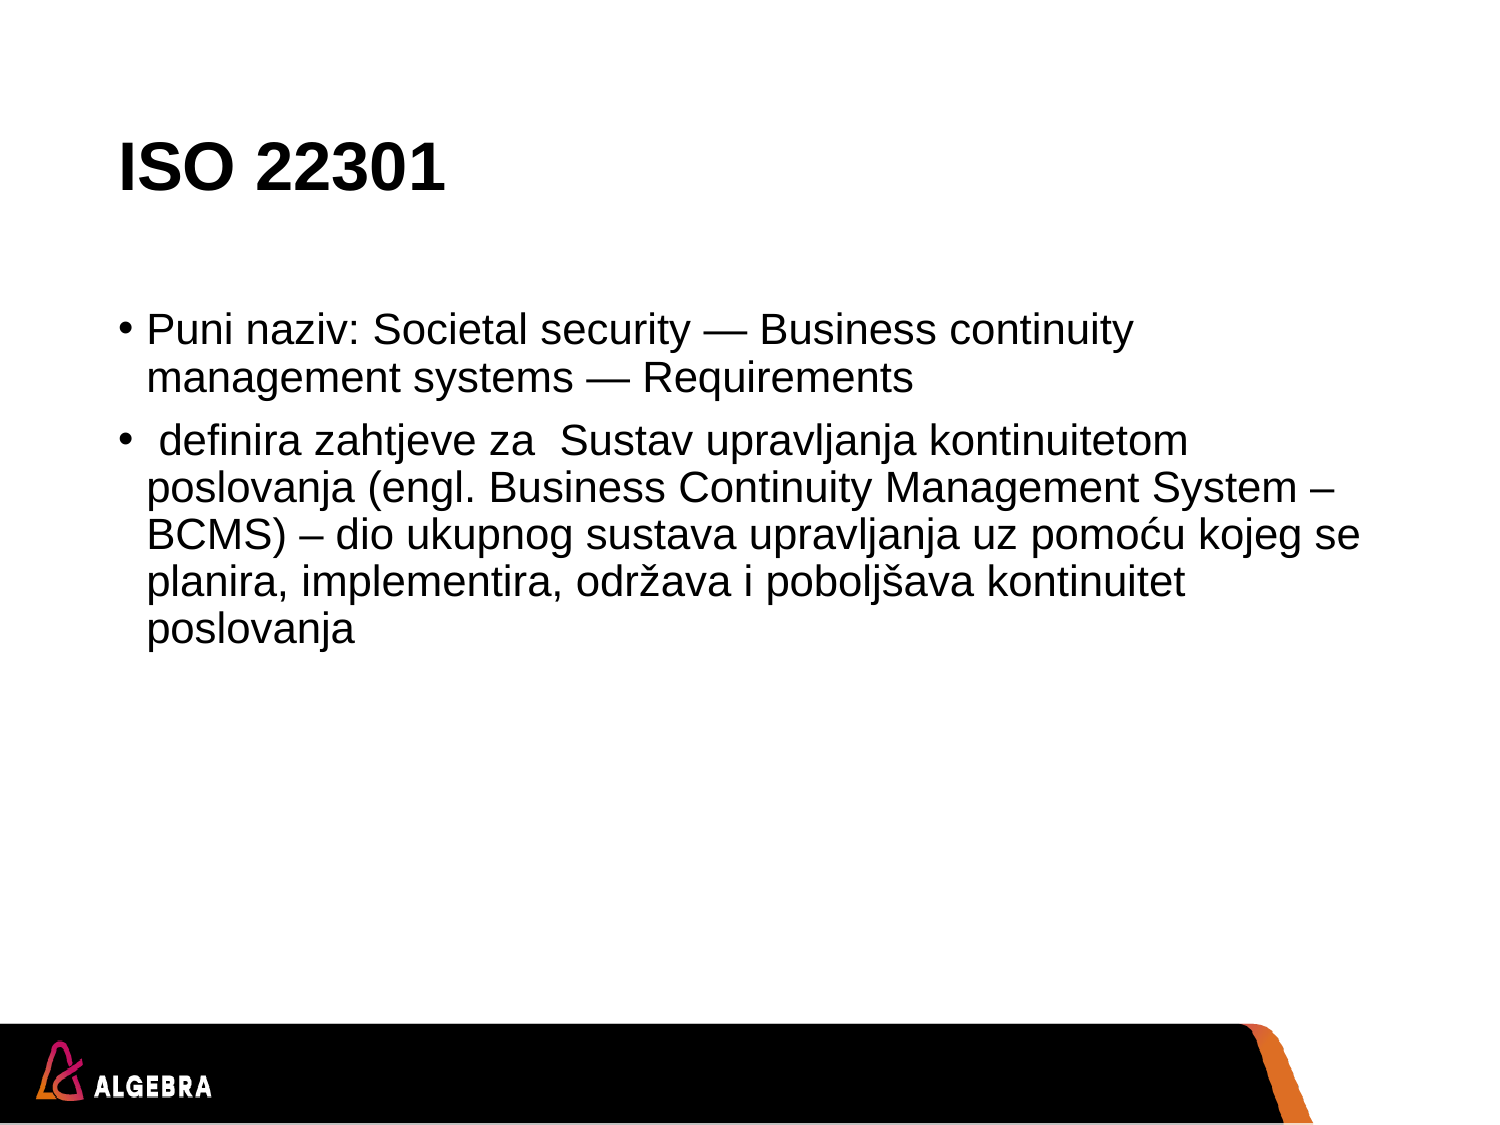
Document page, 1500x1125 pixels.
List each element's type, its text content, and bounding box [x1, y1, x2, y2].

picture [0, 1023, 1468, 1125]
title ISO 22301 [103, 59, 1397, 278]
list Puni naziv: Societal security — Business continuity management systems — Requirements definira zahtjeve za Sustav upravljanja kontinuitetom poslovanja (engl. Business Continuity Management System – BCMS) – dio ukupnog sustava upravljanja uz pomoću kojeg se planira, implementira, održava i poboljšava kontinuitet poslovanja [103, 299, 1397, 1014]
